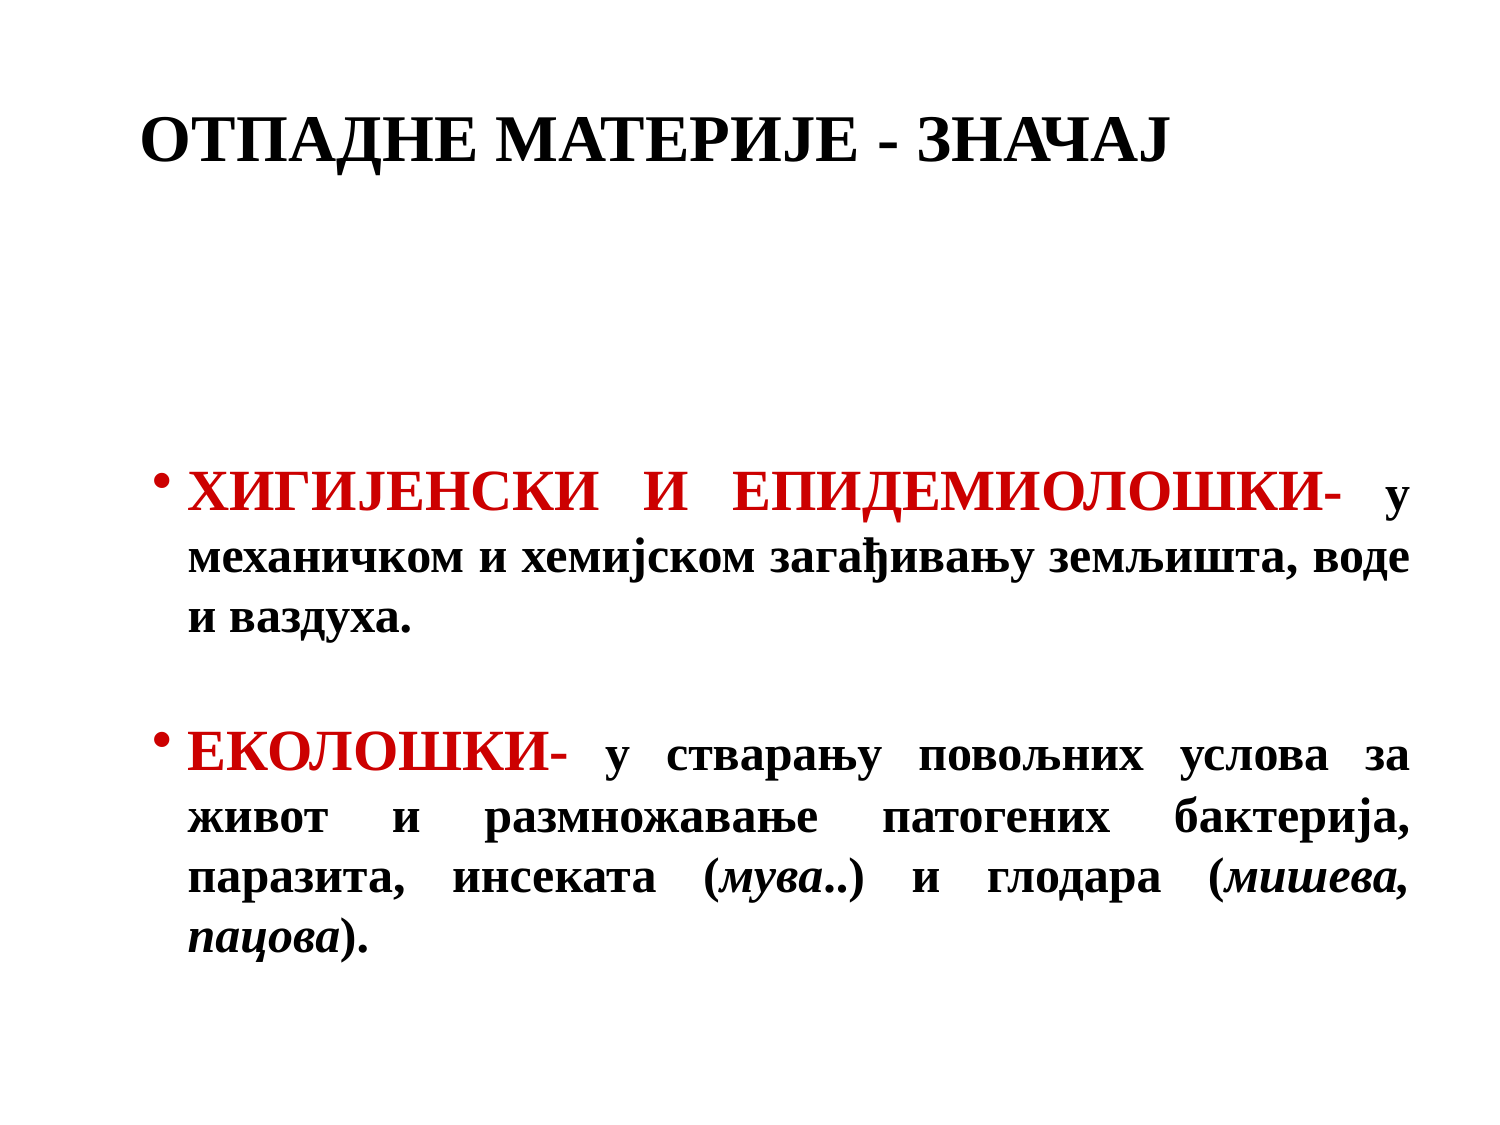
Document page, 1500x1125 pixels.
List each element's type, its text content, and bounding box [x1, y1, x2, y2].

text_box ОТПАДНЕ МАТЕРИЈЕ - ЗНАЧАЈ [125, 87, 1438, 183]
text_box ХИГИЈЕНСКИ И ЕПИДЕМИОЛОШКИ- у механичком и хемијском загађивању земљишта, воде и ваздуха. ЕКОЛОШКИ- у стварању повољних услова за живот и размножавање патогених бактерија, паразита, инсеката (мува..) и глодара (мишева, пацова). [137, 444, 1425, 1115]
